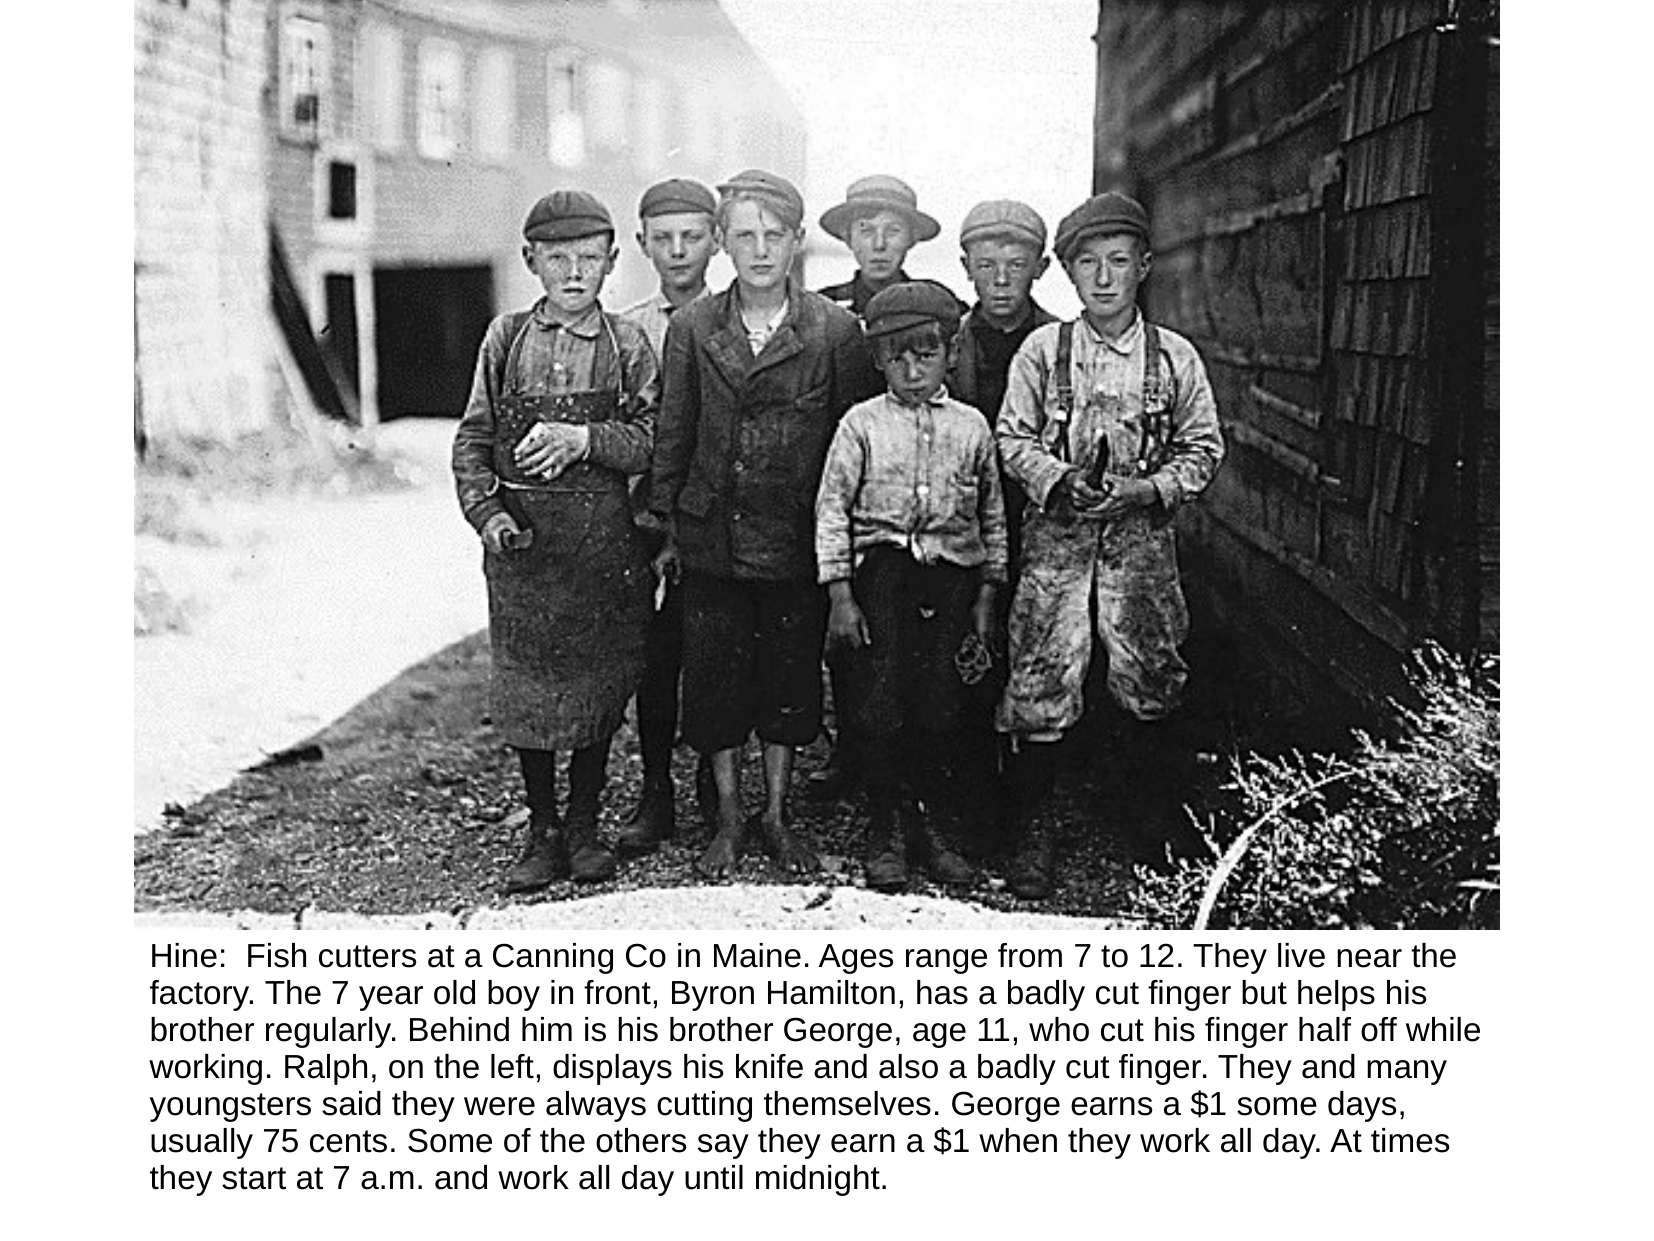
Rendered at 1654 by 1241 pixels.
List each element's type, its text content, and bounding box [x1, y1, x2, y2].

picture [134, 0, 1501, 931]
text_box Hine: Fish cutters at a Canning Co in Maine. Ages range from 7 to 12. They live near the factory. The 7 year old boy in front, Byron Hamilton, has a badly cut finger but helps his brother regularly. Behind him is his brother George, age 11, who cut his finger half off while working. Ralph, on the left, displays his knife and also a badly cut finger. They and many youngsters said they were always cutting themselves. George earns a $1 some days, usually 75 cents. Some of the others say they earn a $1 when they work all day. At times they start at 7 a.m. and work all day until midnight. [134, 938, 1500, 1205]
